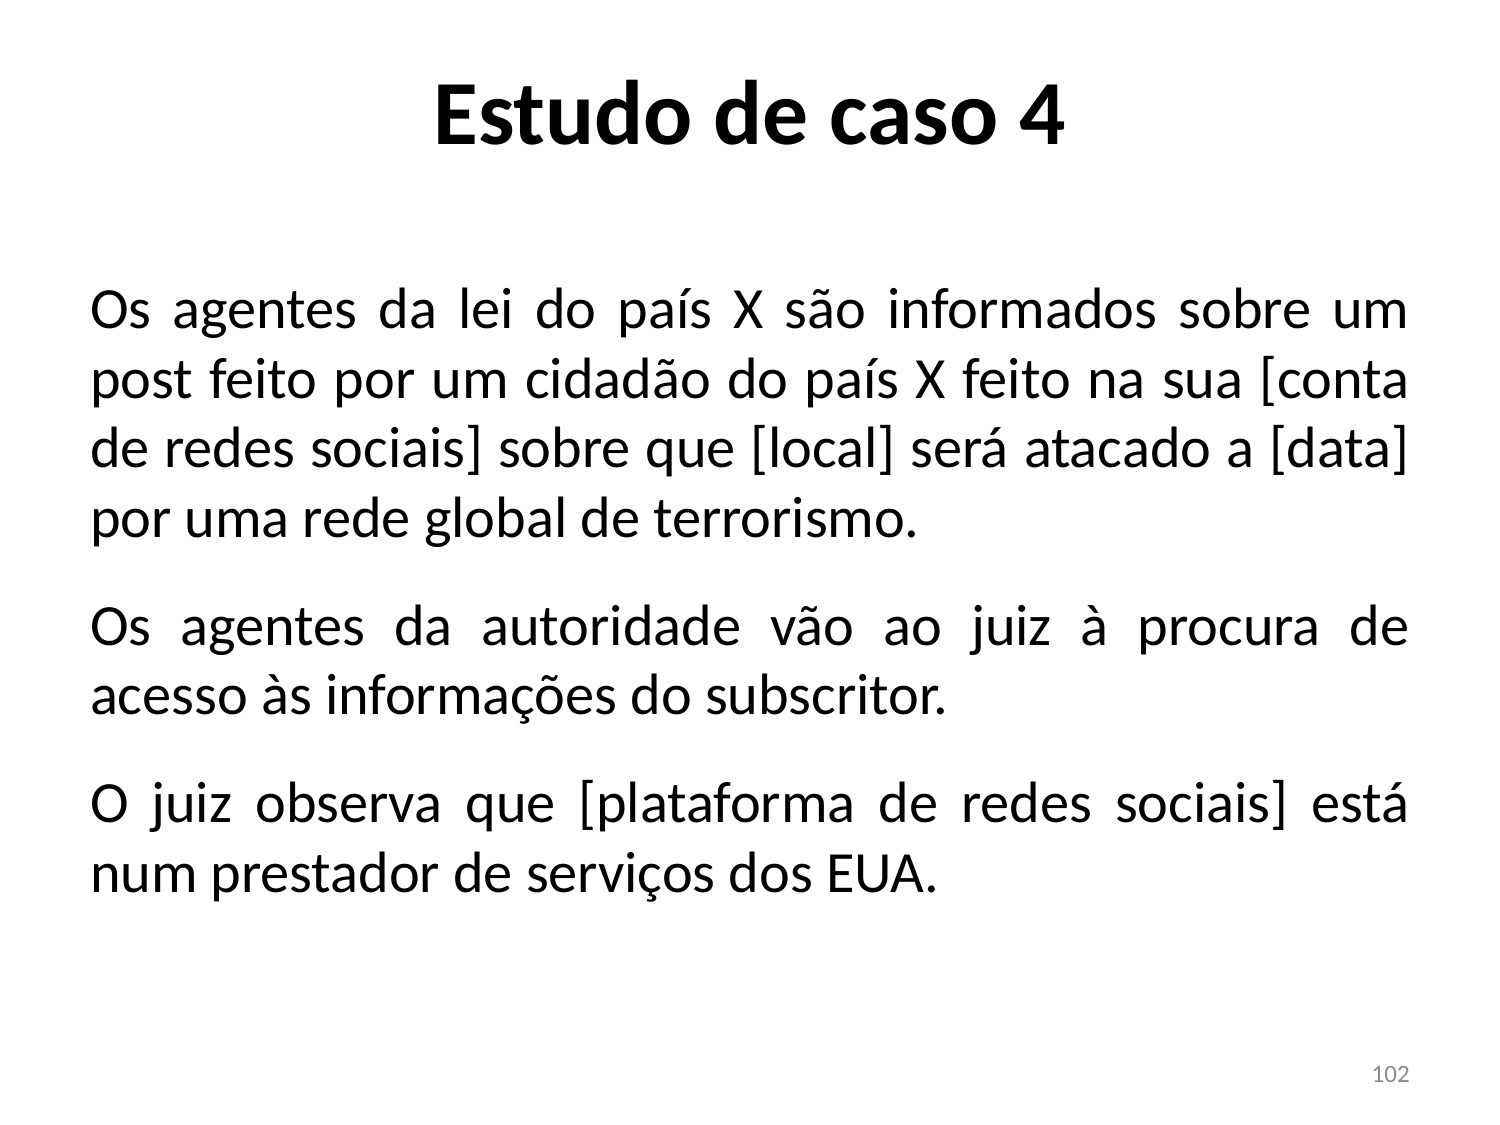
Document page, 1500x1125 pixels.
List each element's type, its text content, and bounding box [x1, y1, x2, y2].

title Estudo de caso 4 [75, 45, 1425, 233]
list Os agentes da lei do país X são informados sobre um post feito por um cidadão do país X feito na sua [conta de redes sociais] sobre que [local] será atacado a [data] por uma rede global de terrorismo. Os agentes da autoridade vão ao juiz à procura de acesso às informações do subscritor. O juiz observa que [plataforma de redes sociais] está num prestador de serviços dos EUA. [75, 262, 1425, 1022]
slide_number 102 [1074, 1042, 1425, 1103]
